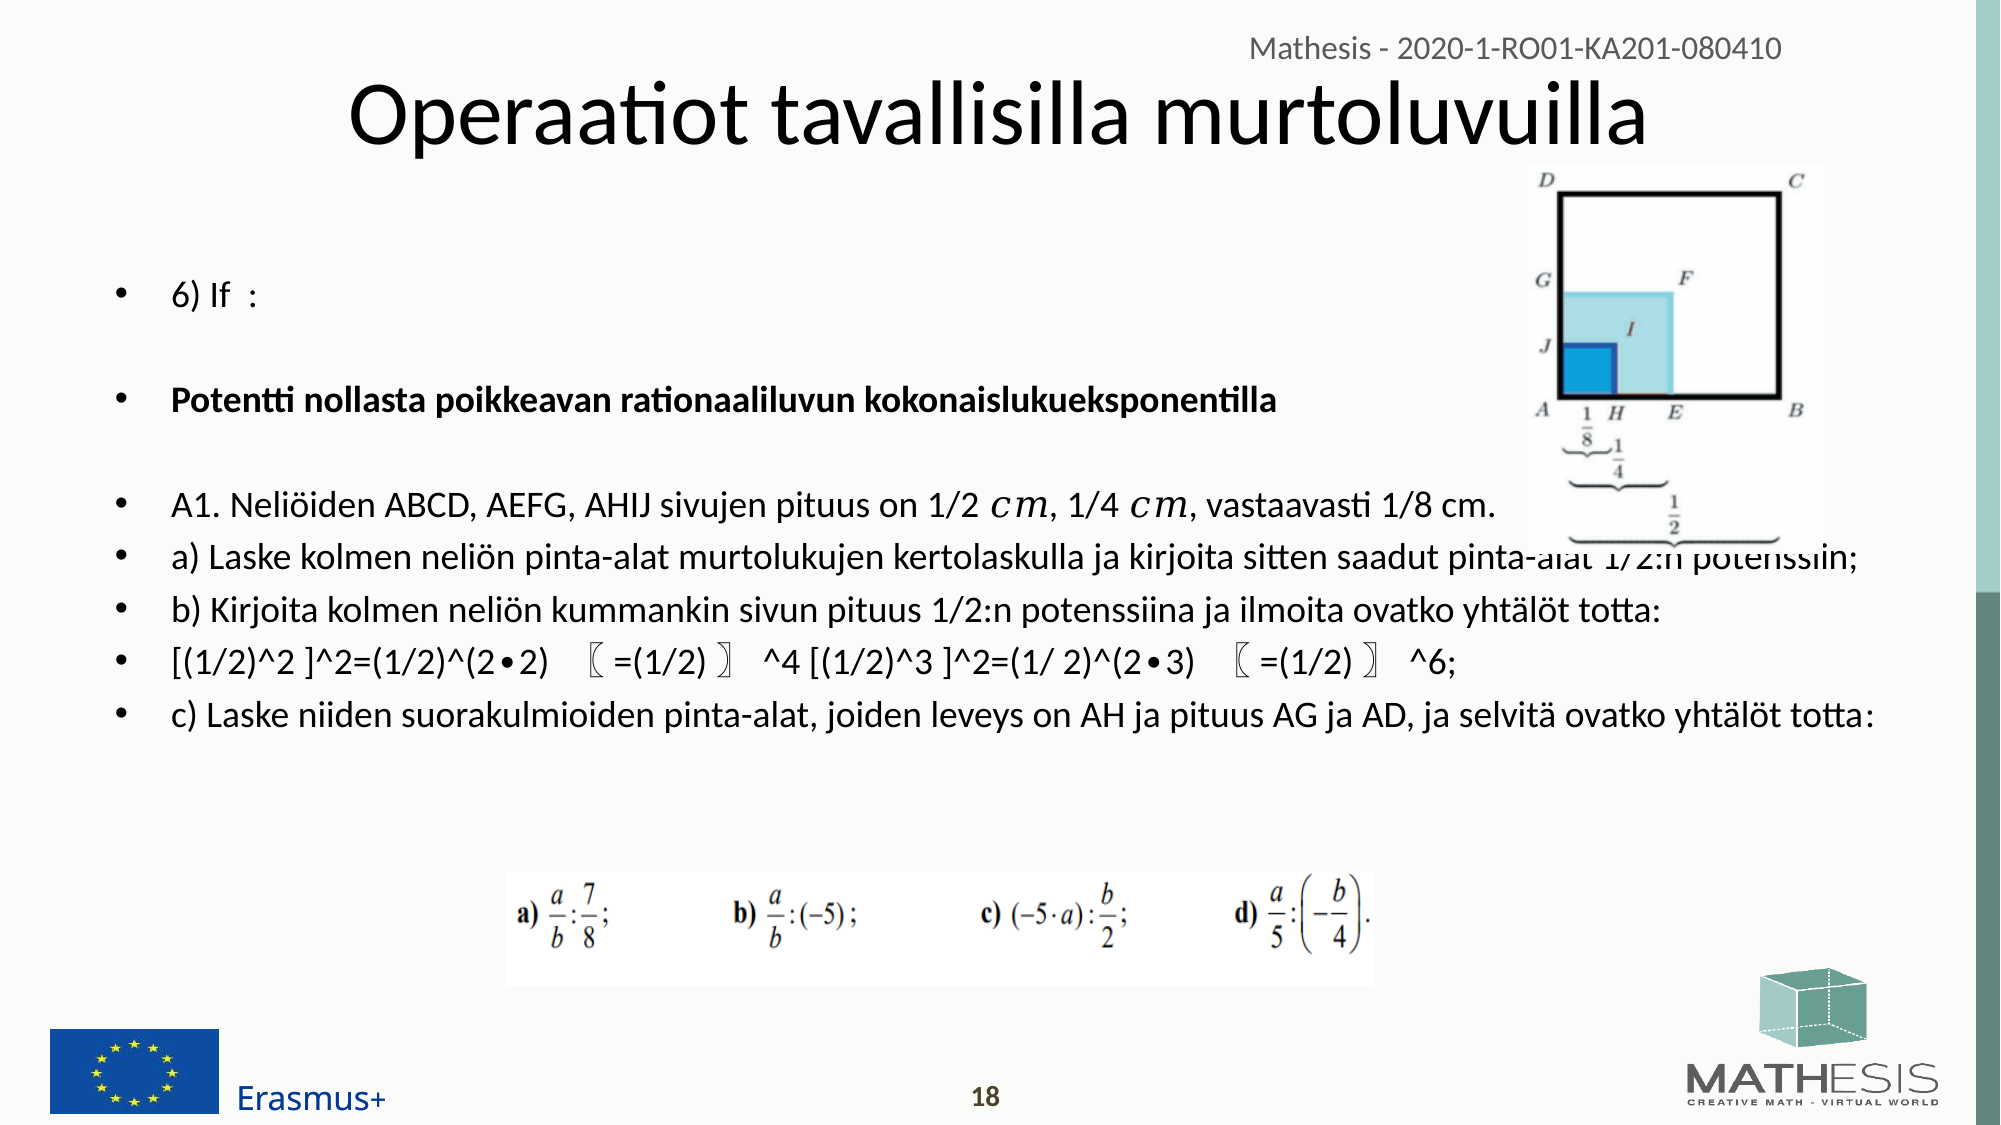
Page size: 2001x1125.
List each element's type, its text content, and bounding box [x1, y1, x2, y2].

picture [507, 872, 1376, 986]
picture [1527, 164, 1824, 554]
picture [50, 1029, 219, 1114]
title Operaatiot tavallisilla murtoluvuilla [99, 45, 1900, 233]
